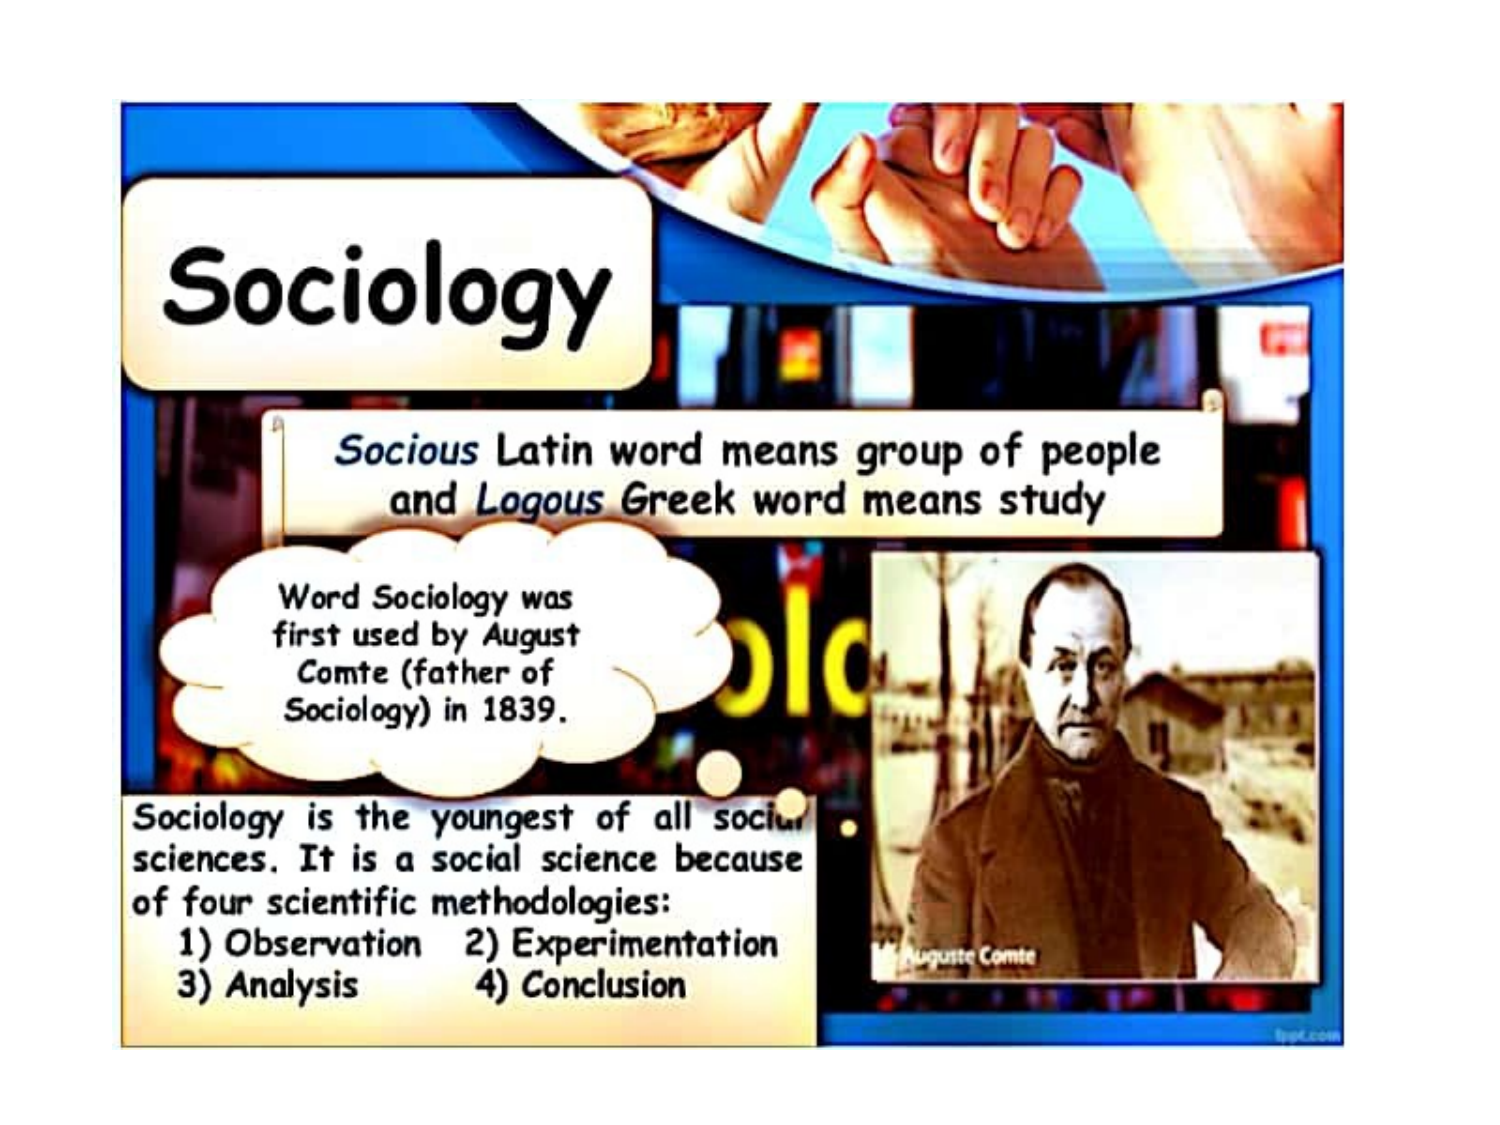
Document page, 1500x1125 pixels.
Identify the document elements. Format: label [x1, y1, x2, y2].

picture [112, 99, 1351, 1051]
